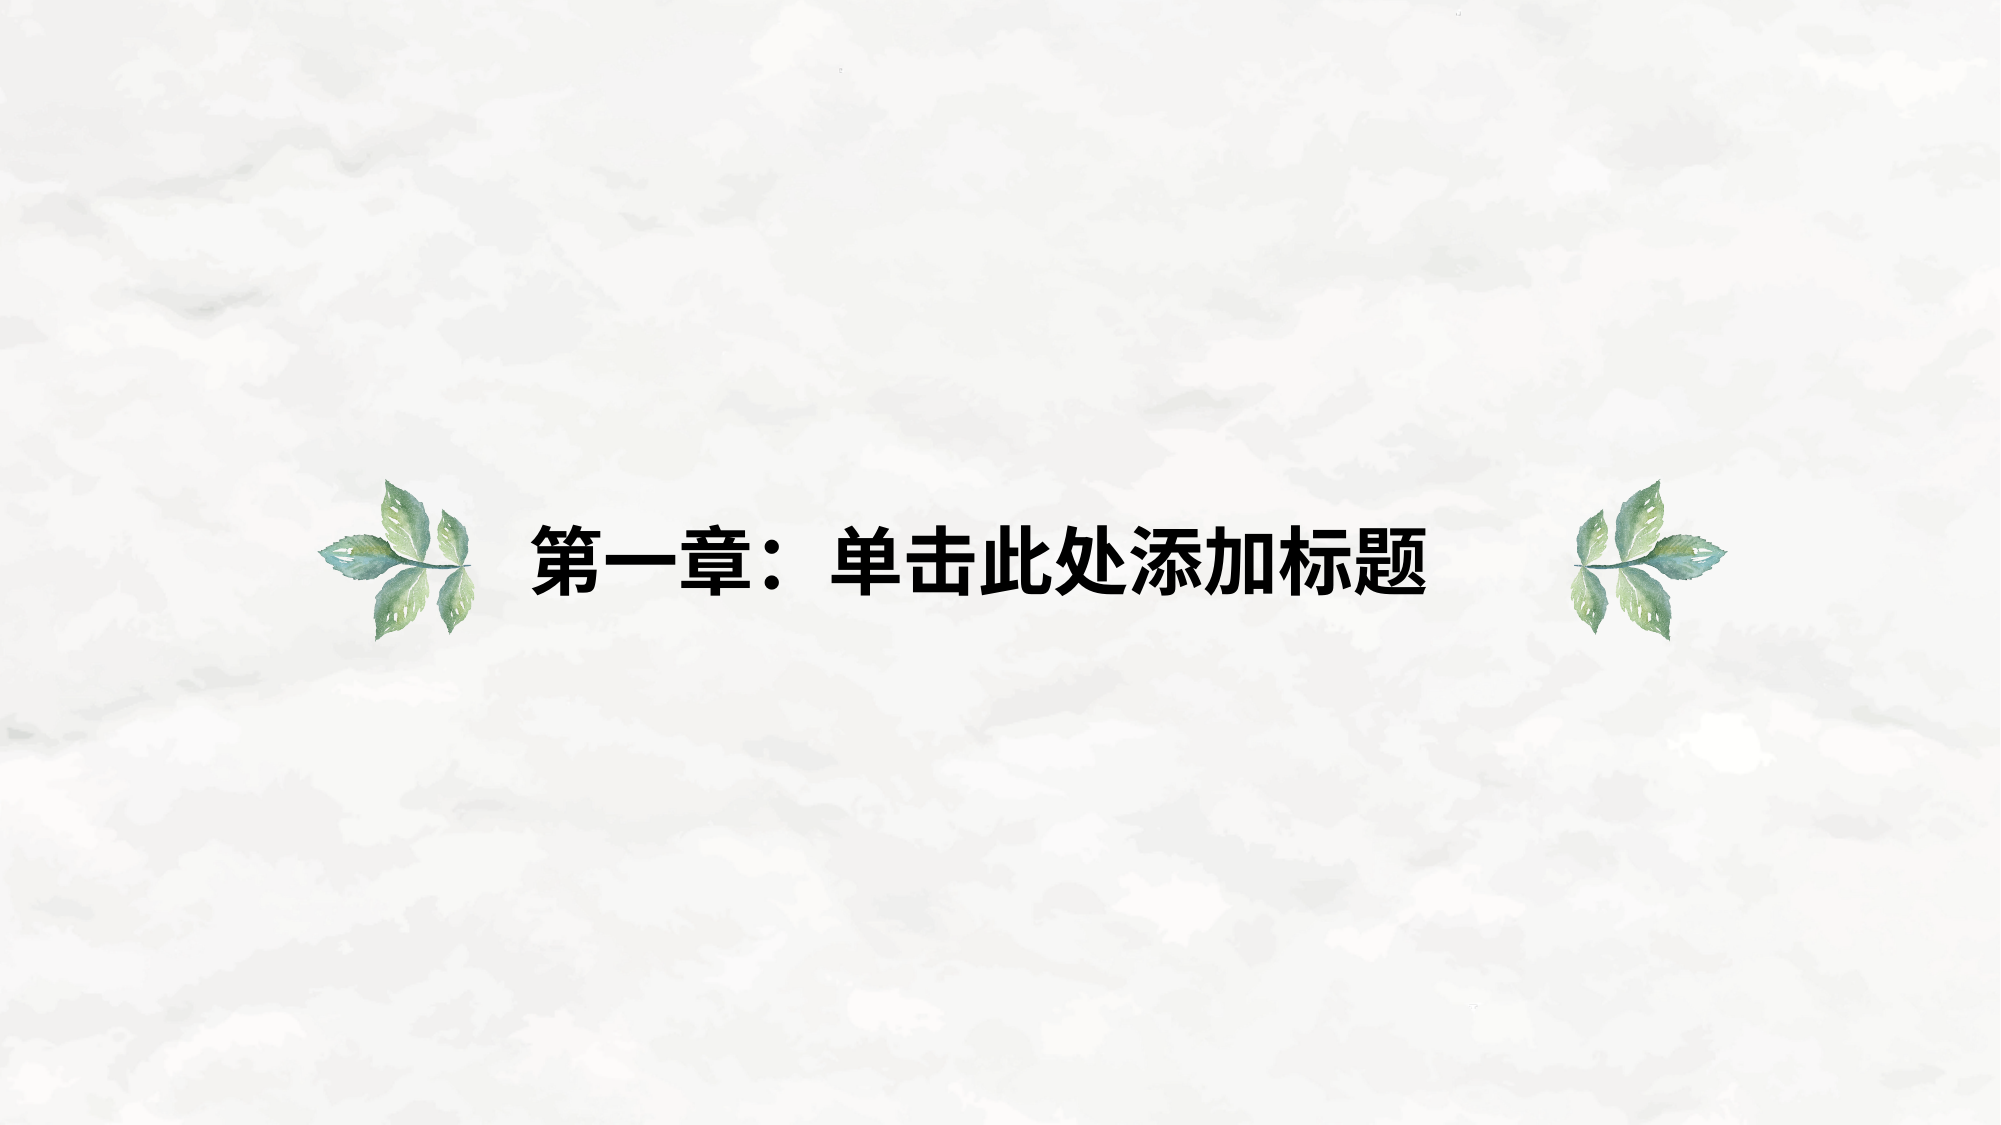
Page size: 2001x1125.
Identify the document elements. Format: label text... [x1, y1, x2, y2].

picture [0, 0, 2001, 1125]
text_box 第一章：单击此处添加标题 [514, 507, 1532, 612]
